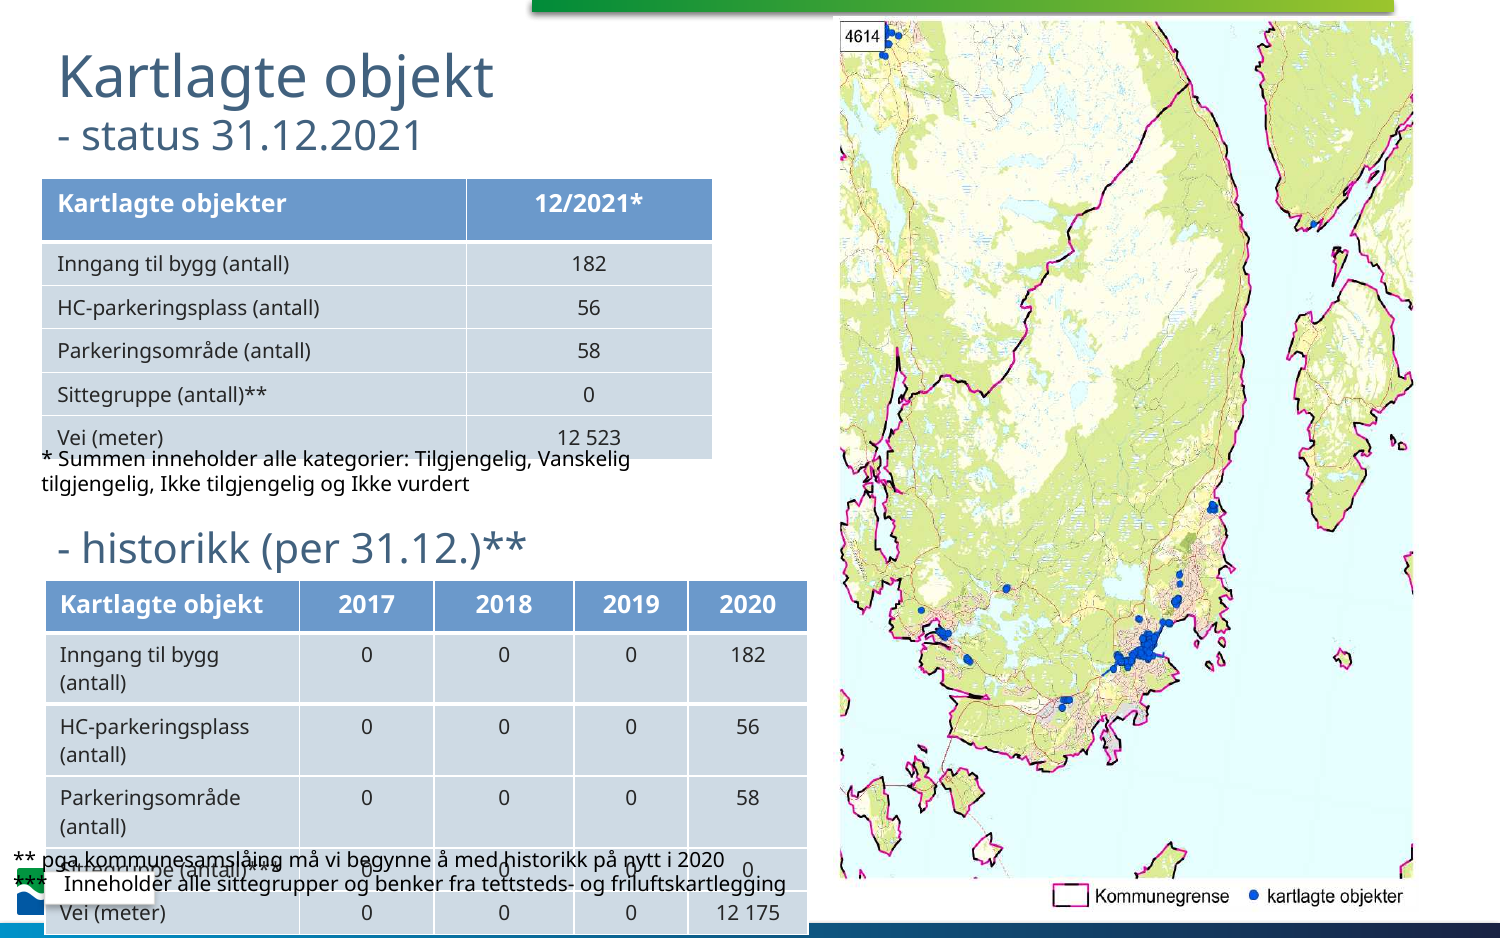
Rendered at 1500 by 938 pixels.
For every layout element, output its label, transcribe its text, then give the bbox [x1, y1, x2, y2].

text_box * Summen inneholder alle kategorier: Tilgjengelig, Vanskelig tilgjengelig, Ikke tilgjengelig og Ikke vurdert [26, 438, 711, 504]
table_cell 0 [802, 849, 807, 890]
table_cell 12 175 [689, 892, 807, 934]
picture [833, 16, 1419, 913]
table_cell 0 [467, 373, 712, 415]
table_cell Sittegruppe (antall)** [42, 373, 466, 415]
table_cell HC-parkeringsplass (antall) [46, 706, 299, 775]
table_header 2017 [300, 581, 433, 631]
table_cell Inngang til bygg (antall) [46, 635, 299, 702]
table_cell Parkeringsområde (antall) [42, 329, 466, 372]
table_cell 0 [575, 777, 687, 838]
table_header 2020 [689, 581, 807, 631]
table_cell 0 [575, 904, 687, 934]
table_cell Parkeringsområde (antall) [46, 777, 299, 838]
table_cell 182 [467, 244, 712, 285]
table_header Kartlagte objekt [46, 581, 299, 631]
table_cell 0 [575, 635, 687, 702]
text_box ** pga kommunesamslåing må vi begynne å med historikk på nytt i 2020 *** Inneholder alle sittegrupper og benker fra tettsteds- og friluftskartlegging [0, 838, 802, 904]
table_cell HC-parkeringsplass (antall) [42, 286, 466, 328]
table_header Kartlagte objekter [42, 179, 466, 240]
table_cell 0 [435, 904, 573, 934]
table_cell 12 523 [467, 416, 712, 459]
table_cell 0 [300, 706, 433, 775]
table_cell 56 [467, 286, 712, 328]
text_box Kartlagte objekt - status 31.12.2021 [42, 24, 828, 167]
table_cell 182 [689, 635, 807, 702]
table_cell 0 [300, 904, 433, 934]
table_cell 0 [300, 635, 433, 702]
text_box - historikk (per 31.12.)** [42, 496, 828, 580]
table_header 12/2021* [467, 179, 712, 240]
table_cell 56 [689, 706, 807, 775]
table_cell 0 [435, 635, 573, 702]
table_cell Inngang til bygg (antall) [42, 244, 466, 285]
table_cell Vei (meter) [42, 416, 466, 438]
table_cell 58 [467, 329, 712, 372]
table_header 2018 [435, 581, 573, 631]
table_cell 0 [435, 777, 573, 838]
table_cell Vei (meter) [46, 904, 299, 934]
table_cell 58 [689, 777, 807, 847]
table_cell 0 [435, 706, 573, 775]
table_cell 0 [300, 777, 433, 838]
table_header 2019 [575, 581, 687, 631]
table_cell 0 [575, 706, 687, 775]
